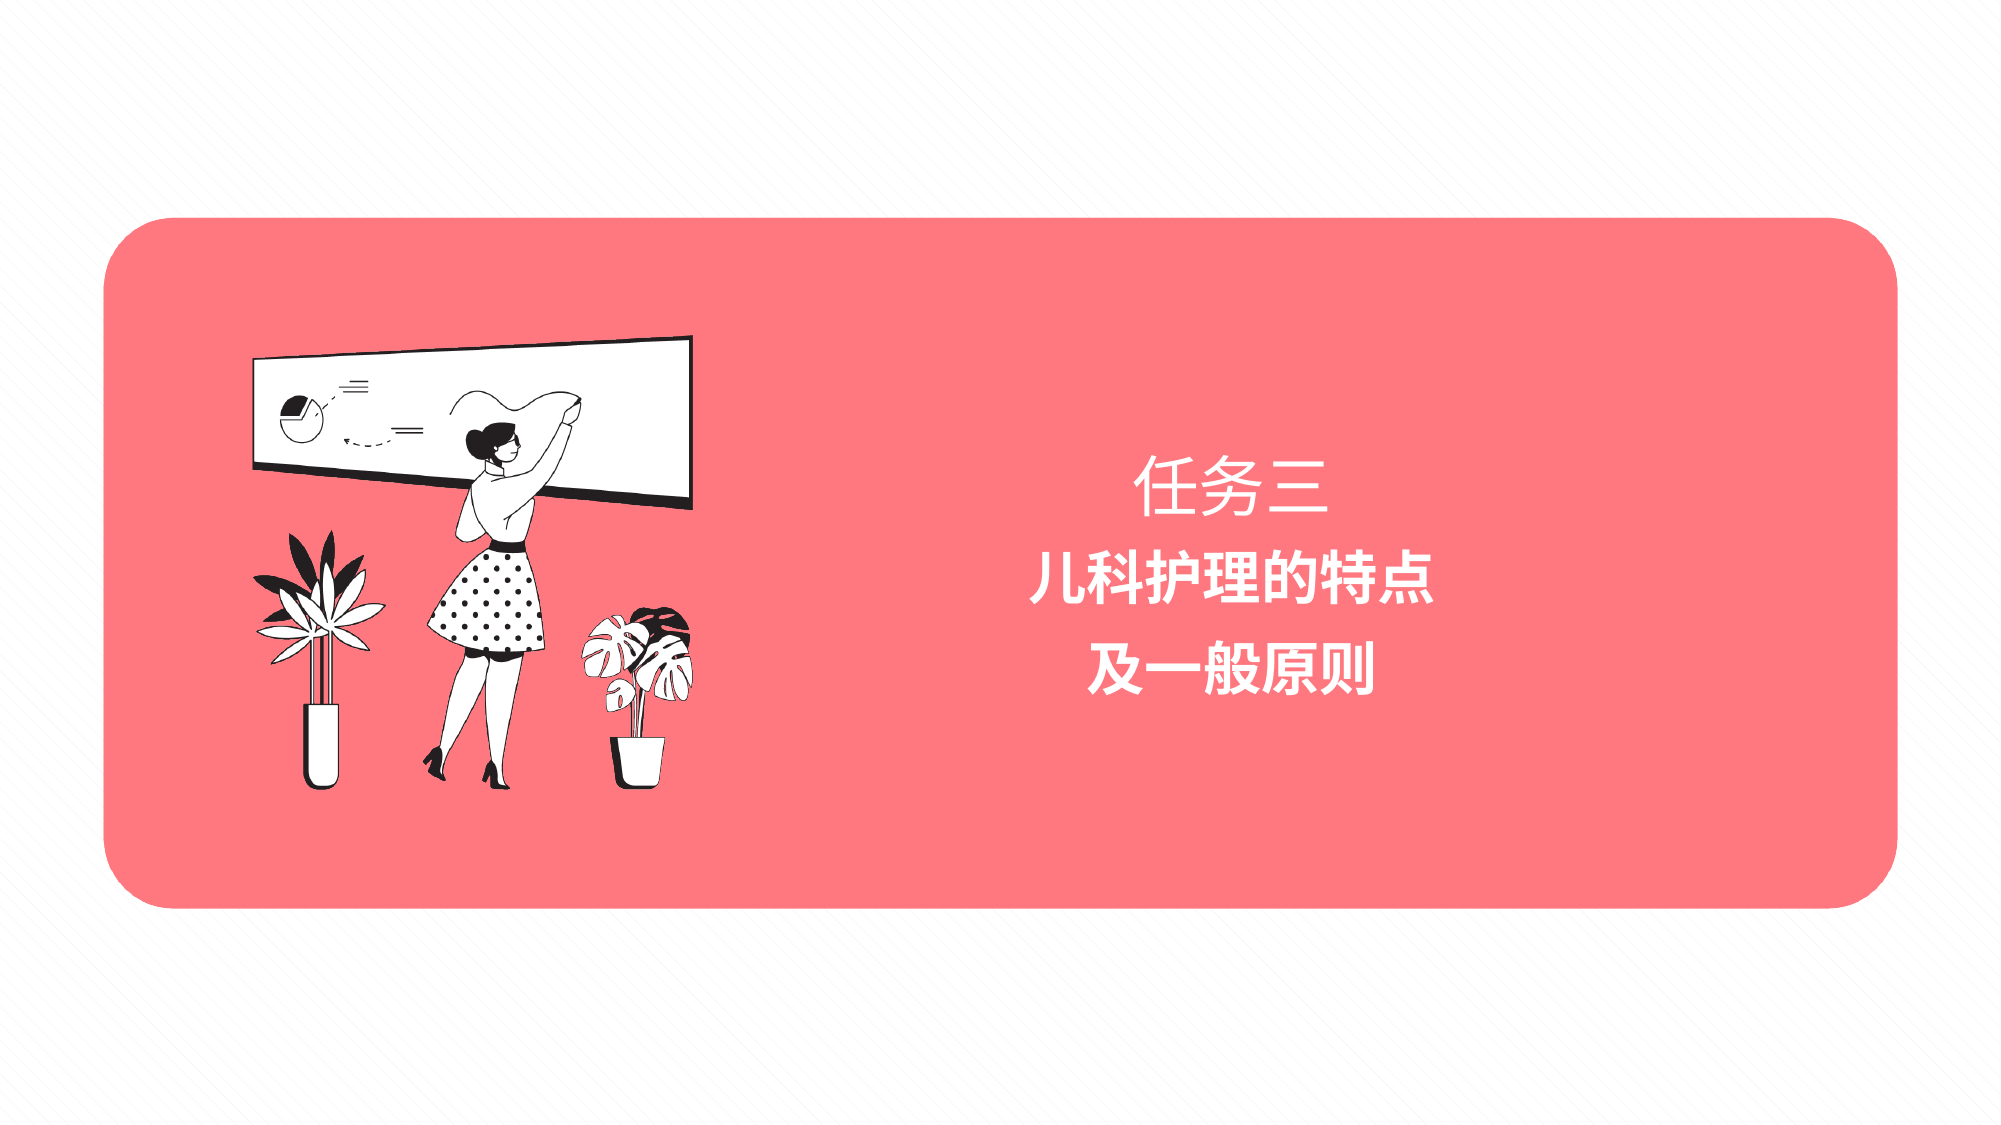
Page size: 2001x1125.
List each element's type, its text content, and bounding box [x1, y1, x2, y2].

list 儿科护理的特点 及一般原则 [887, 533, 1578, 731]
title 任务三 [887, 357, 1578, 533]
picture [103, 217, 1898, 909]
